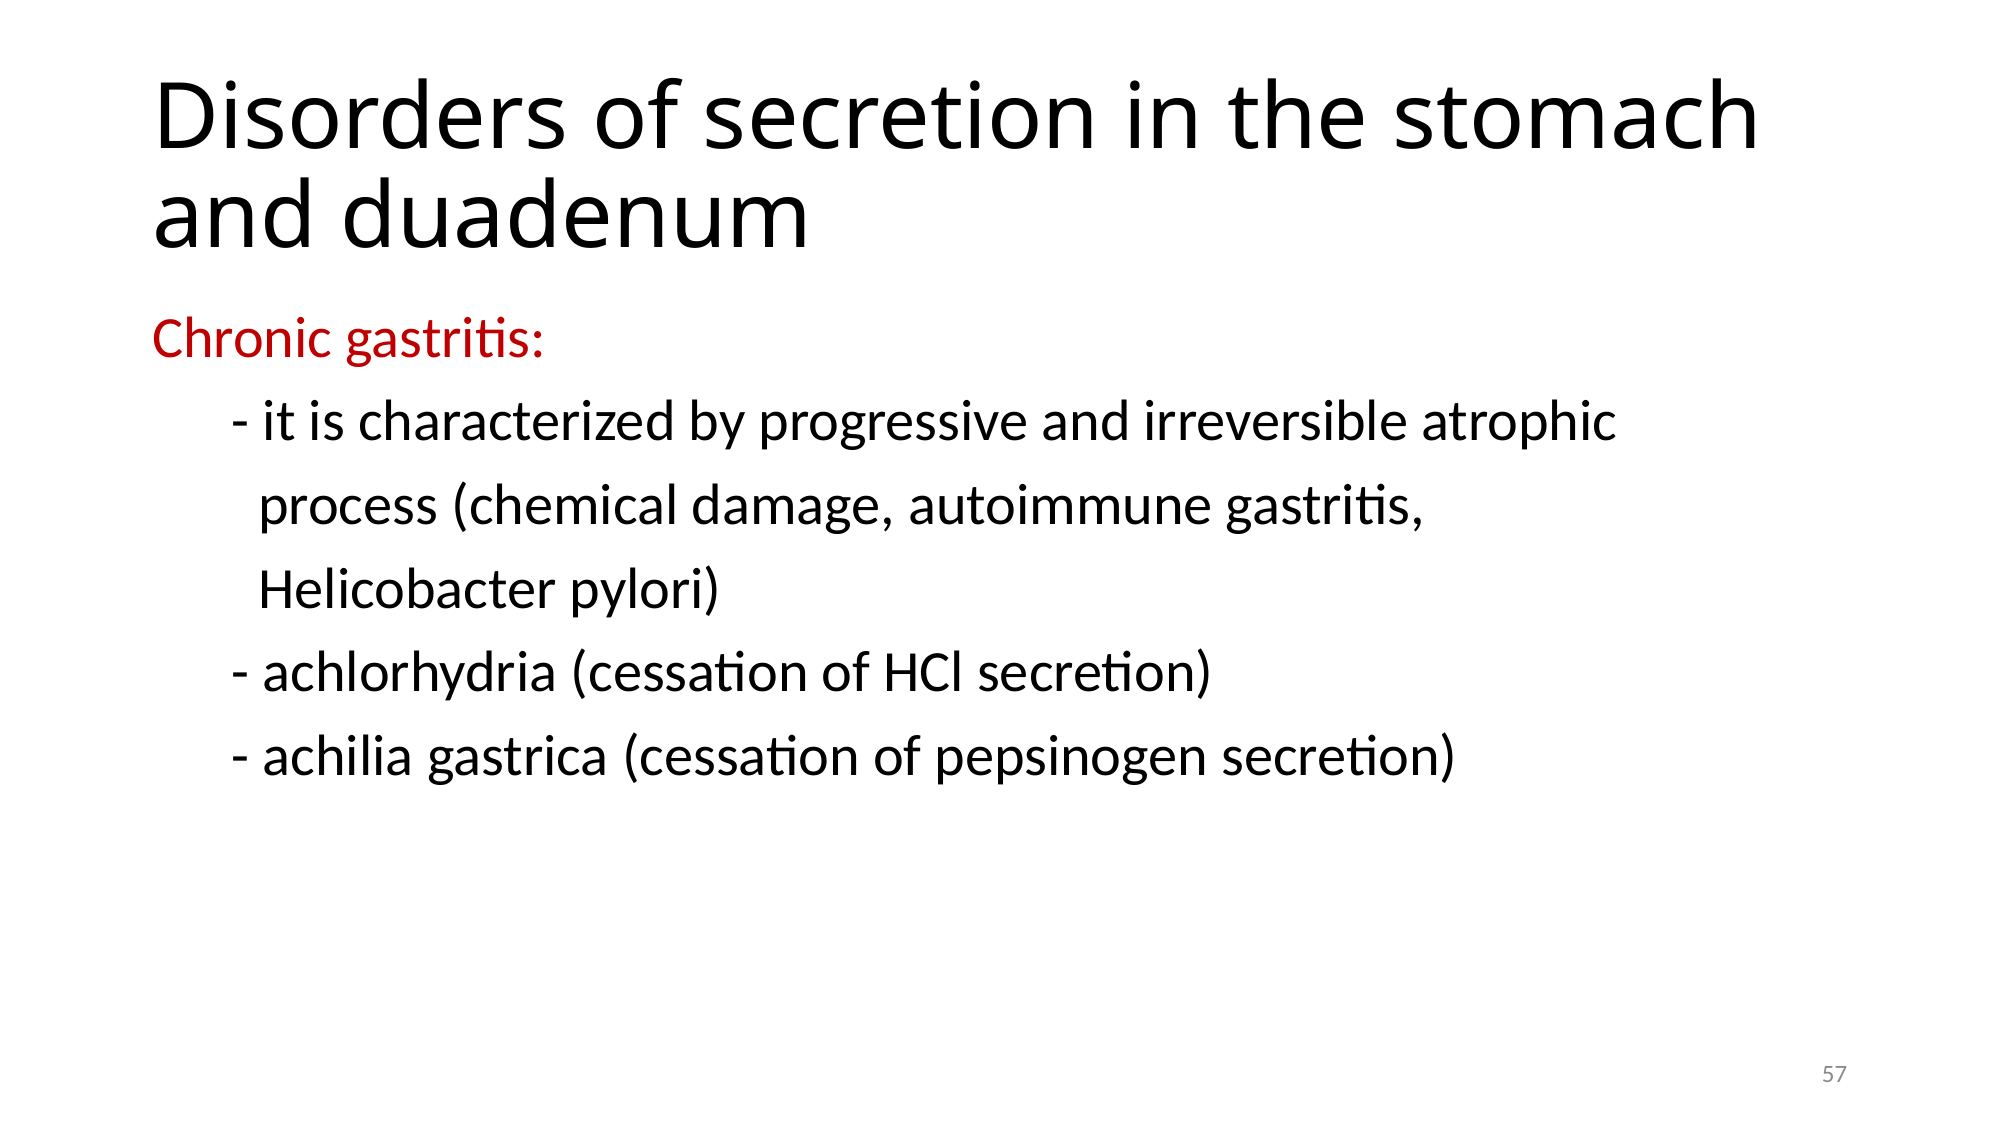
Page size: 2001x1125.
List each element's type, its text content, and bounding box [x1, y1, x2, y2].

list Chronic gastritis: - it is characterized by progressive and irreversible atrophic process (chemical damage, autoimmune gastritis, Helicobacter pylori) - achlorhydria (cessation of HCl secretion) - achilia gastrica (cessation of pepsinogen secretion) [137, 299, 1863, 1014]
slide_number 57 [1412, 1042, 1863, 1103]
title Disorders of secretion in the stomach and duadenum [137, 59, 1863, 278]
